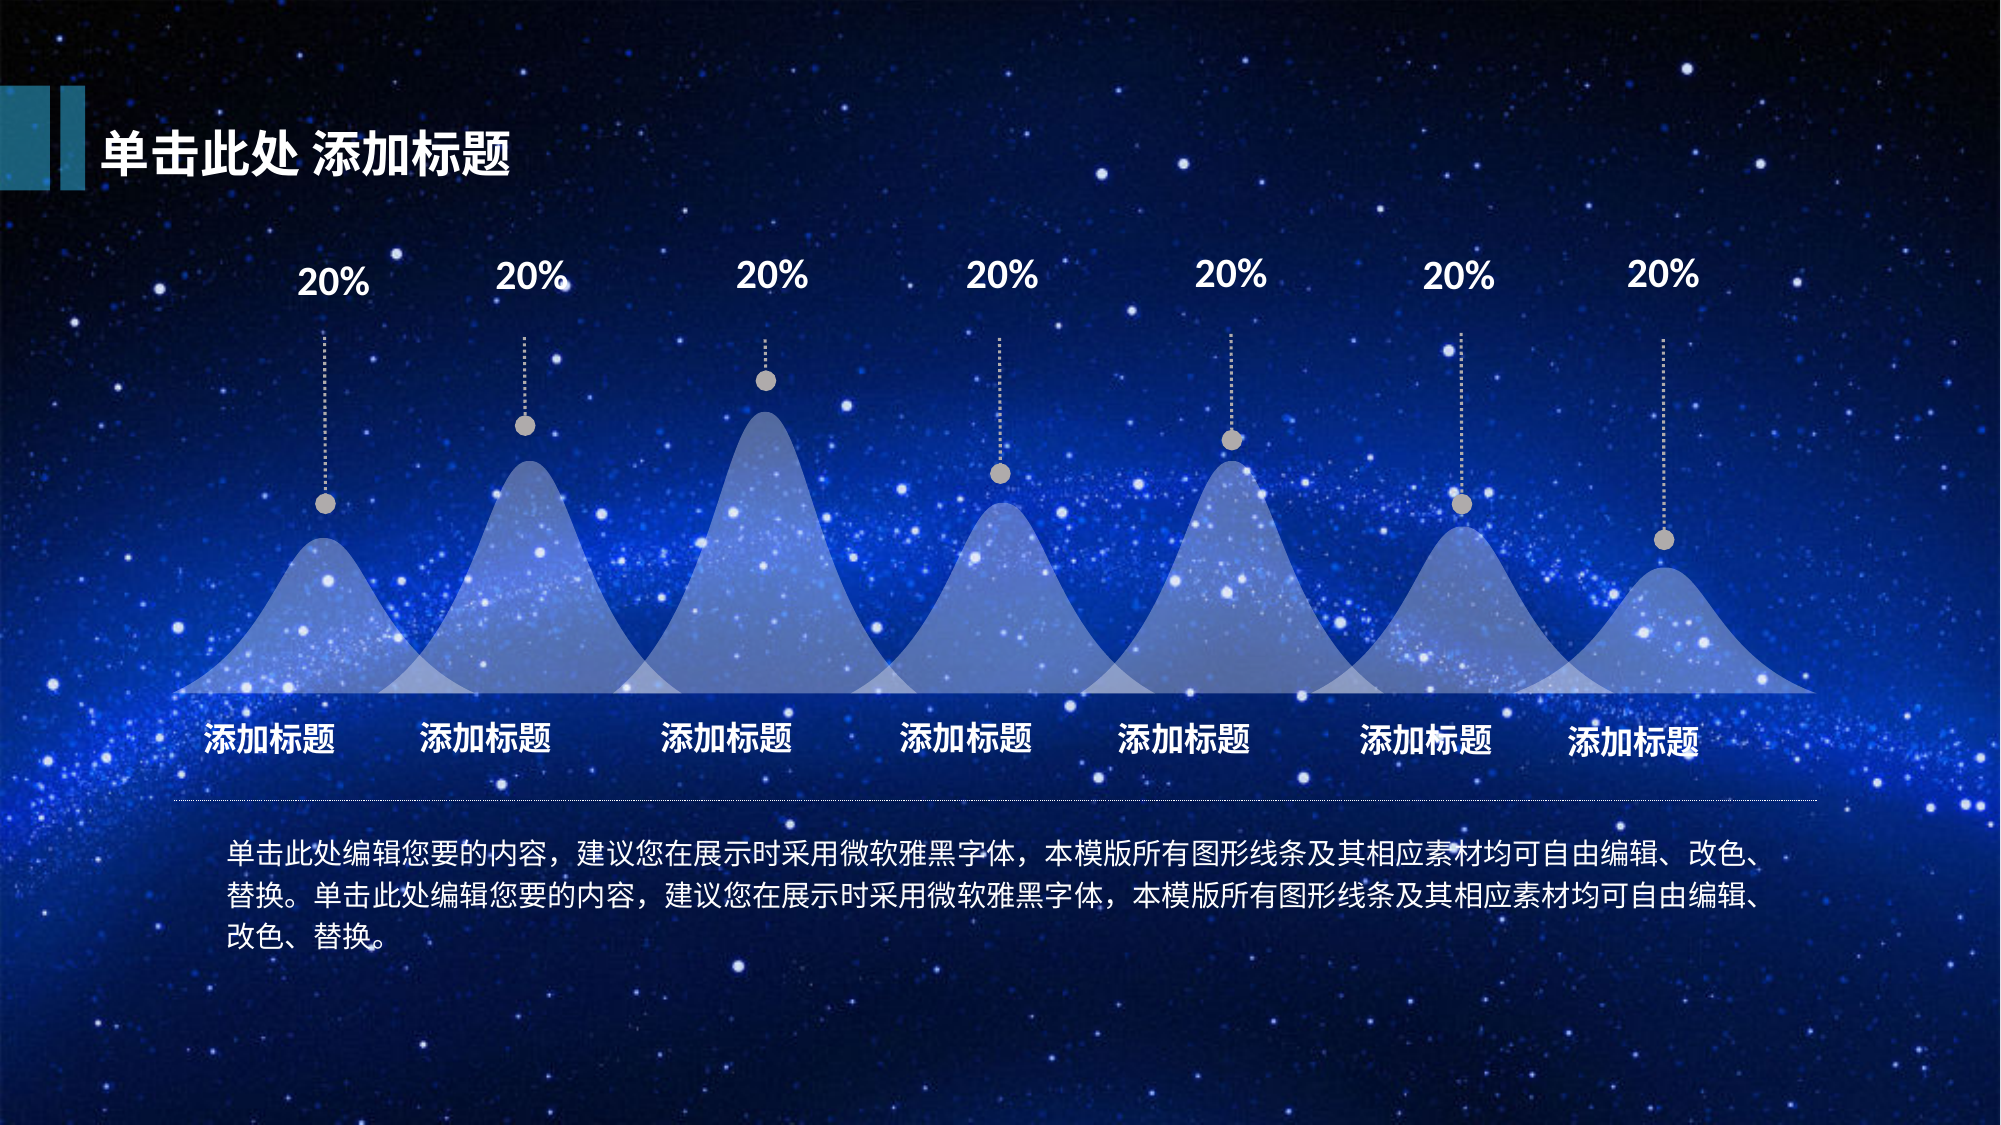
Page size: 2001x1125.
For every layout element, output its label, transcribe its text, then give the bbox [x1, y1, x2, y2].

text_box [850, 239, 1079, 765]
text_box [1310, 240, 1512, 768]
text_box [59, 85, 86, 191]
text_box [613, 239, 850, 765]
picture [0, 0, 2001, 1125]
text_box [1512, 238, 1817, 770]
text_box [171, 246, 476, 766]
text_box 单击此处 添加标题 [85, 114, 563, 190]
text_box [0, 85, 51, 191]
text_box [377, 240, 613, 765]
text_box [1079, 238, 1384, 767]
text_box 单击此处编辑您要的内容，建议您在展示时采用微软雅黑字体，本模版所有图形线条及其相应素材均可自由编辑、改色、替换。单击此处编辑您要的内容，建议您在展示时采用微软雅黑字体，本模版所有图形线条及其相应素材均可自由编辑、改色、替换。 [211, 820, 1780, 962]
